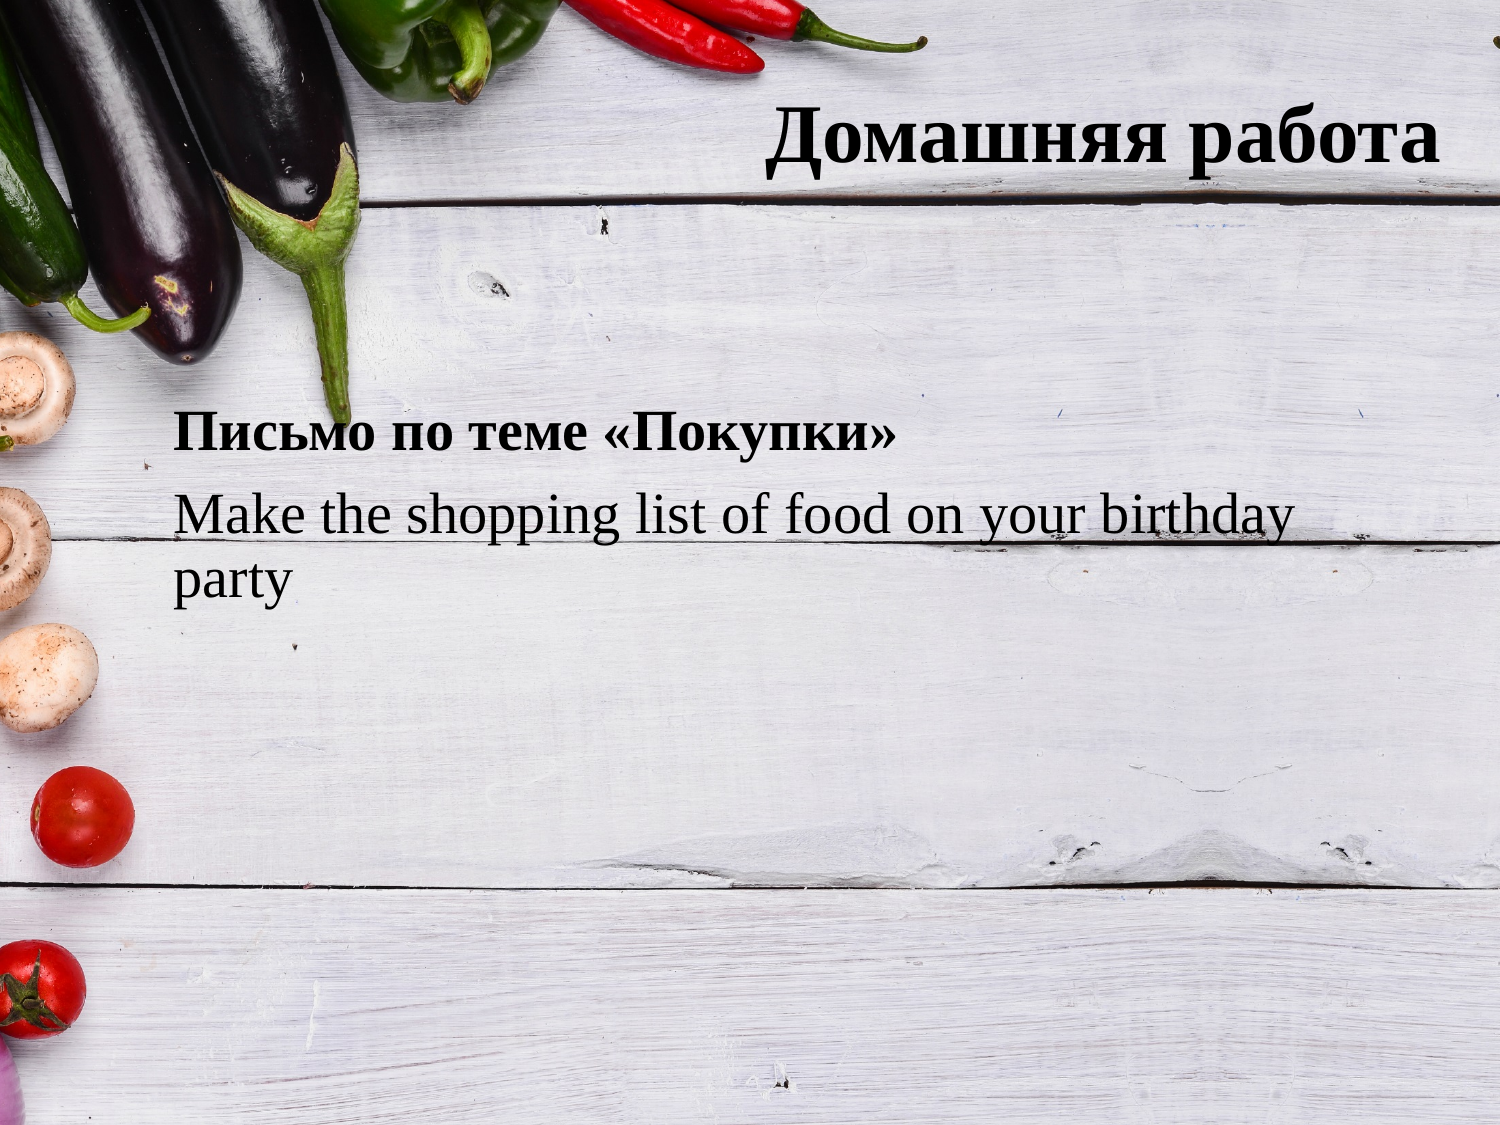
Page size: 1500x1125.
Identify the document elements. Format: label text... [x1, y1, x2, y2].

picture [0, 0, 1500, 1125]
list Письмо по теме «Покупки» Make the shopping list of food on your birthday party [158, 392, 1445, 1125]
title Домашняя работа [750, 49, 1500, 222]
